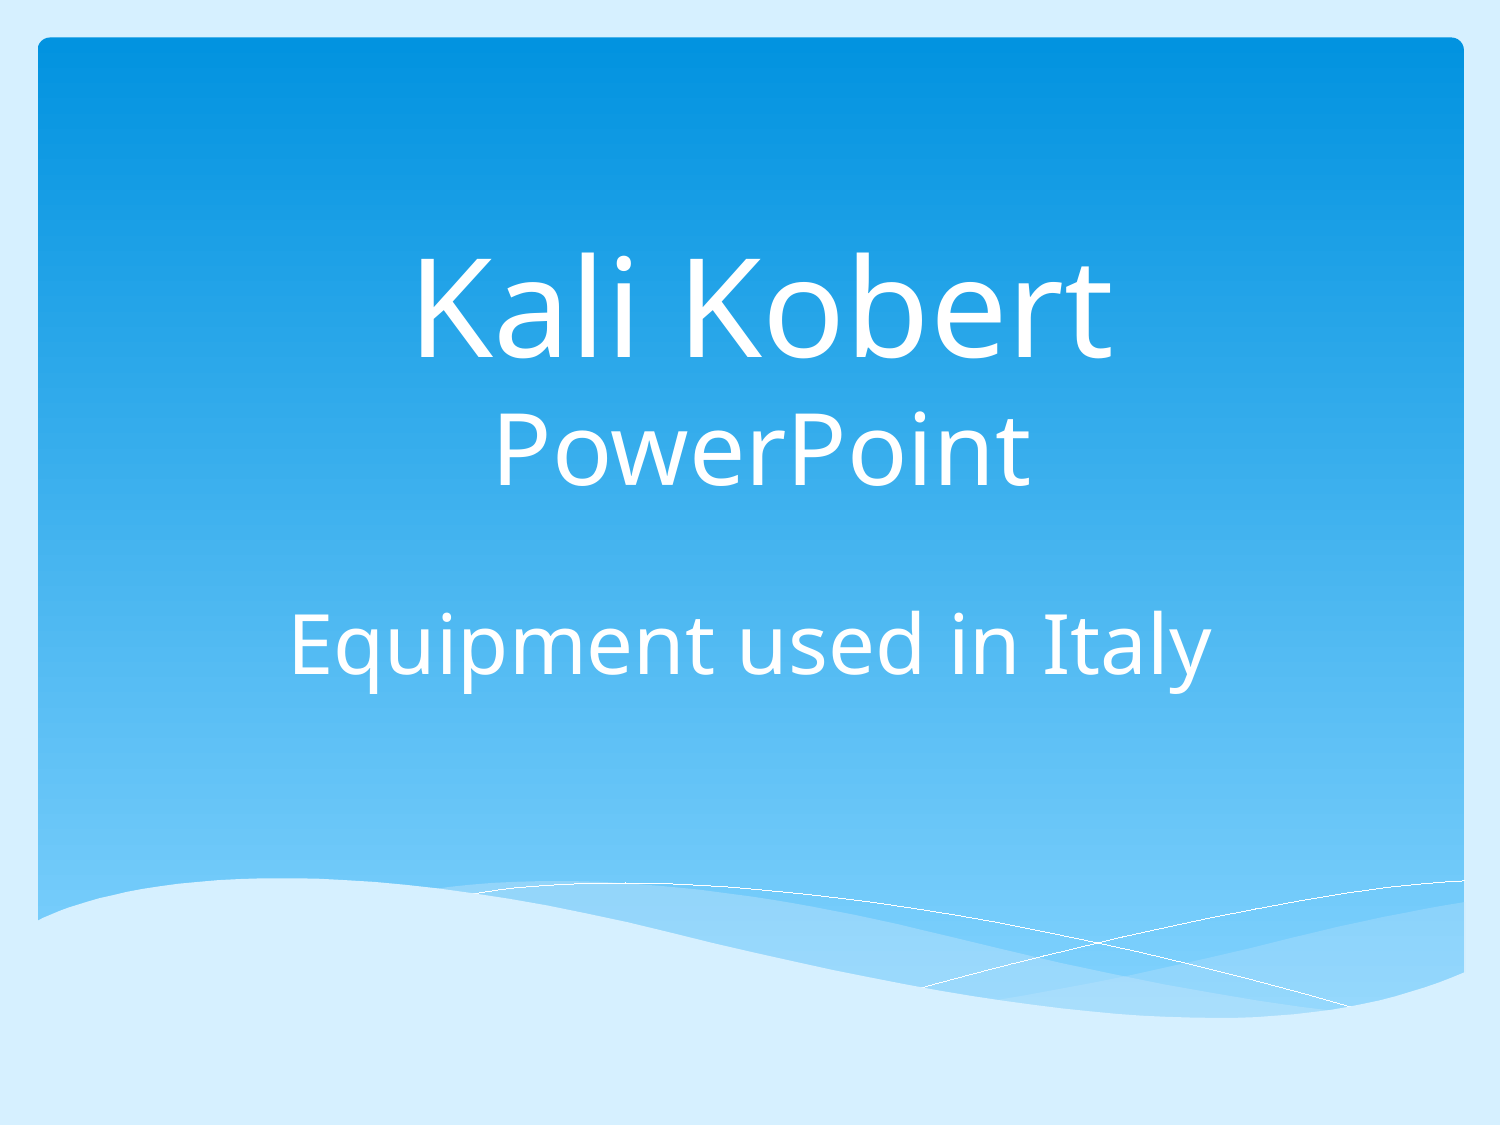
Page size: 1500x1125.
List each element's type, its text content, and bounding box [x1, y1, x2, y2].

subtitle Equipment used in Italy [225, 583, 1275, 825]
title Kali Kobert PowerPoint [124, 183, 1400, 513]
